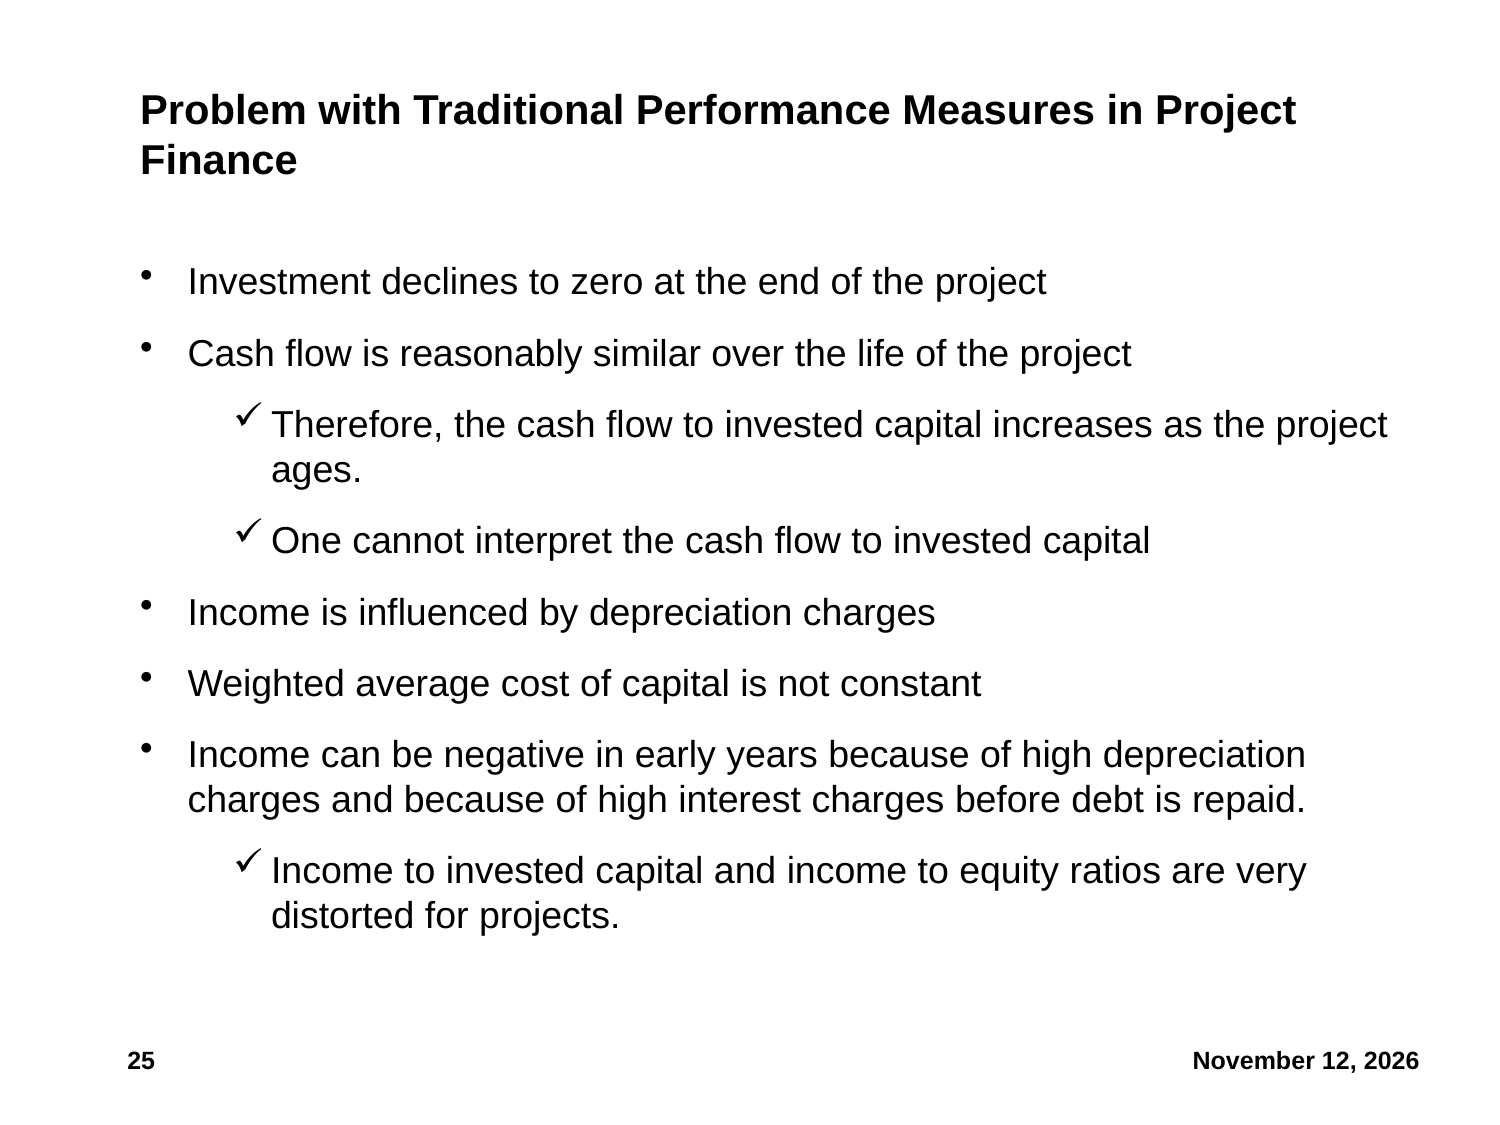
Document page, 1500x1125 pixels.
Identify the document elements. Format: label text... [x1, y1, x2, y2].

title Problem with Traditional Performance Measures in Project Finance [124, 74, 1376, 226]
list Investment declines to zero at the end of the project Cash flow is reasonably similar over the life of the project Therefore, the cash flow to invested capital increases as the project ages. One cannot interpret the cash flow to invested capital Income is influenced by depreciation charges Weighted average cost of capital is not constant Income can be negative in early years because of high depreciation charges and because of high interest charges before debt is repaid. Income to invested capital and income to equity ratios are very distorted for projects. [124, 249, 1413, 1001]
